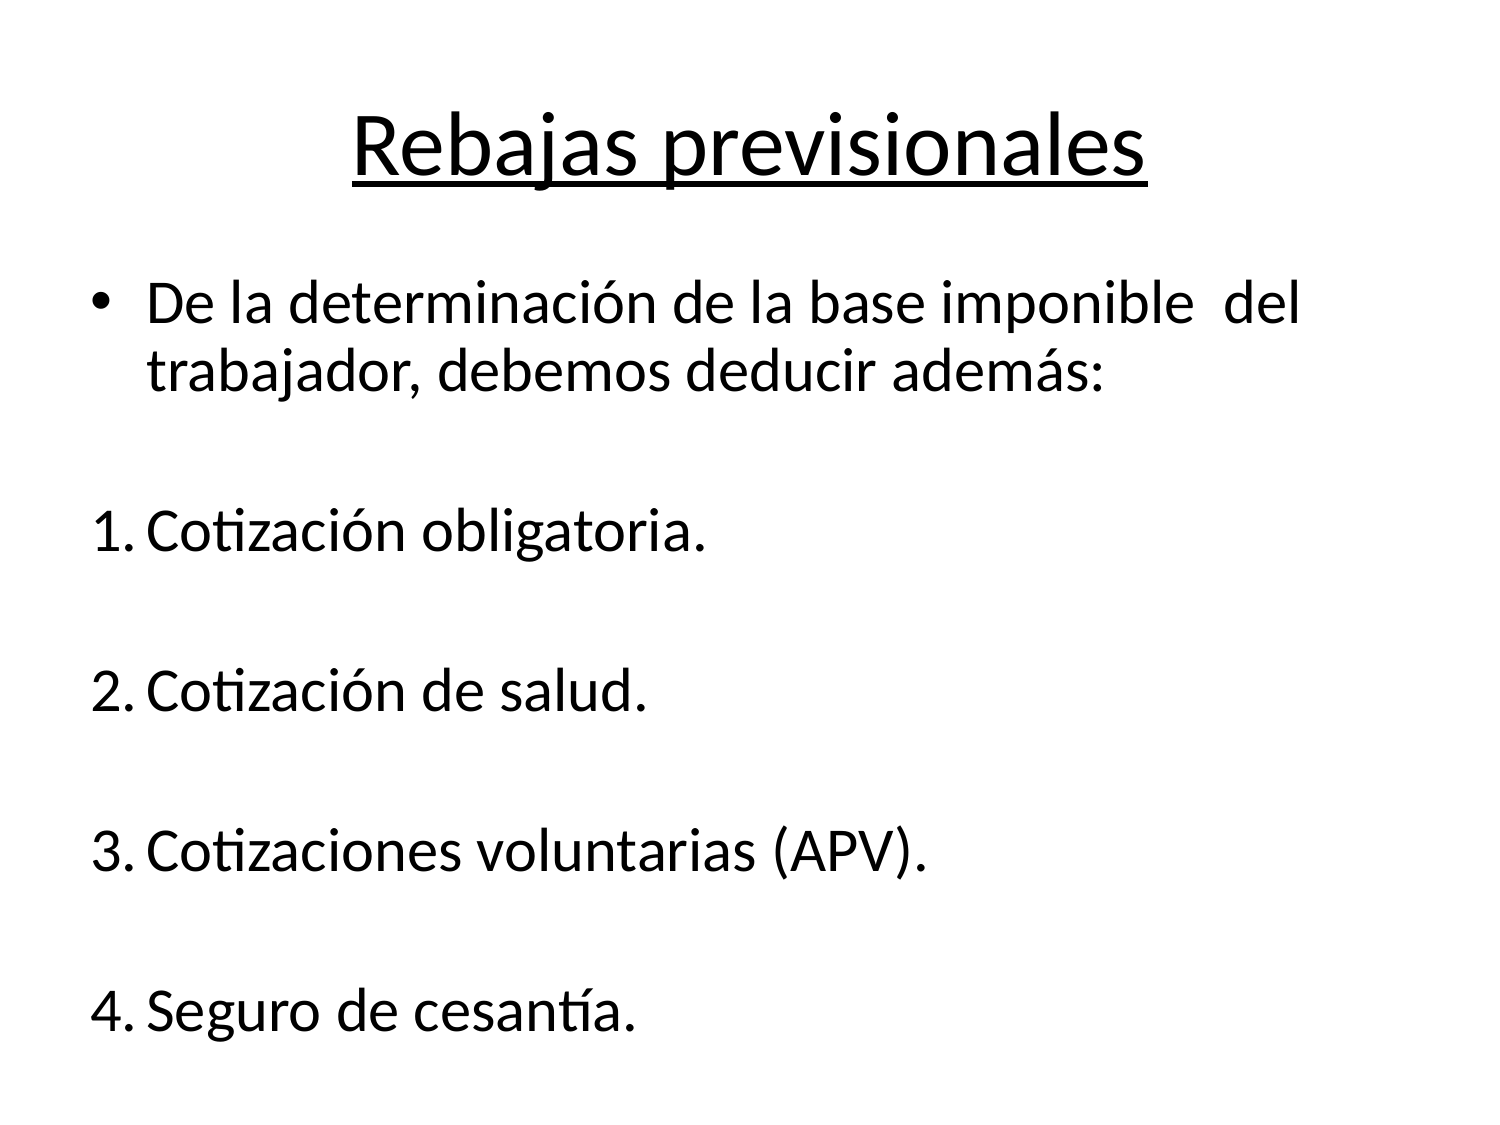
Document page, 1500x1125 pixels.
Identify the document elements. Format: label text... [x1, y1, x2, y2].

list De la determinación de la base imponible del trabajador, debemos deducir además: Cotización obligatoria. Cotización de salud. Cotizaciones voluntarias (APV). Seguro de cesantía. [74, 262, 1426, 1125]
title Rebajas previsionales [74, 44, 1426, 233]
